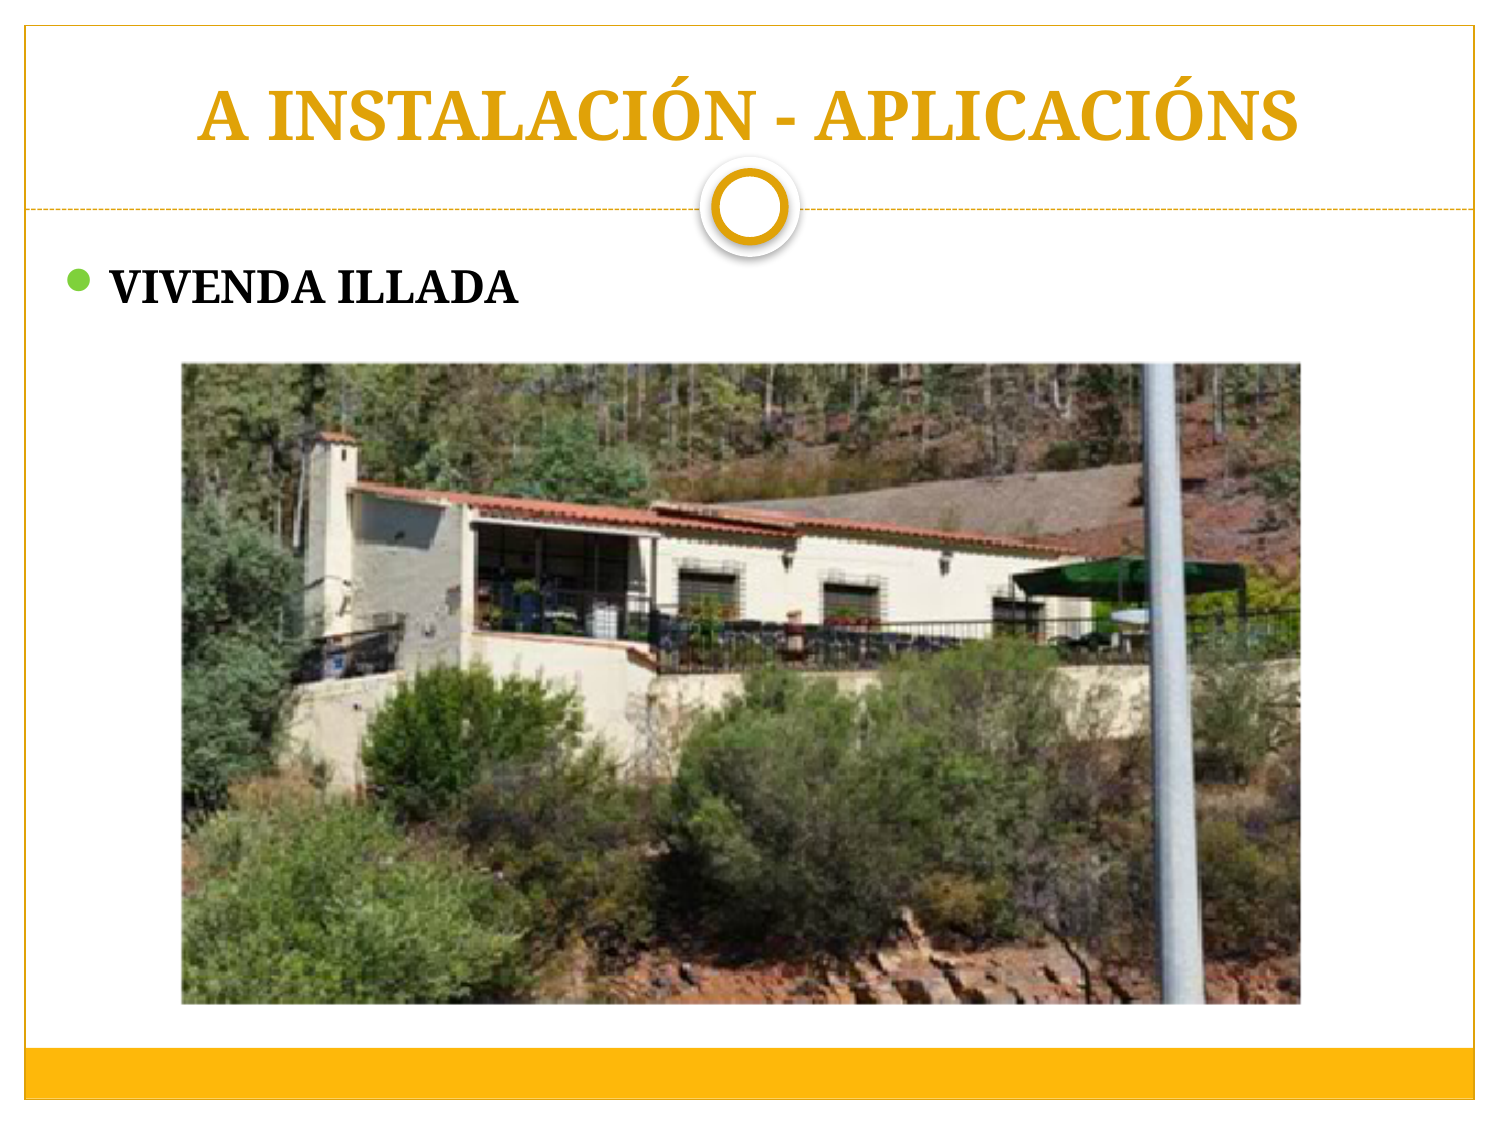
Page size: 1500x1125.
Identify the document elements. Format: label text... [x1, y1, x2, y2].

list VIVENDA ILLADA [49, 250, 1445, 1001]
picture [170, 349, 1321, 1016]
title A INSTALACIÓN - APLICACIÓNS [49, 37, 1450, 162]
